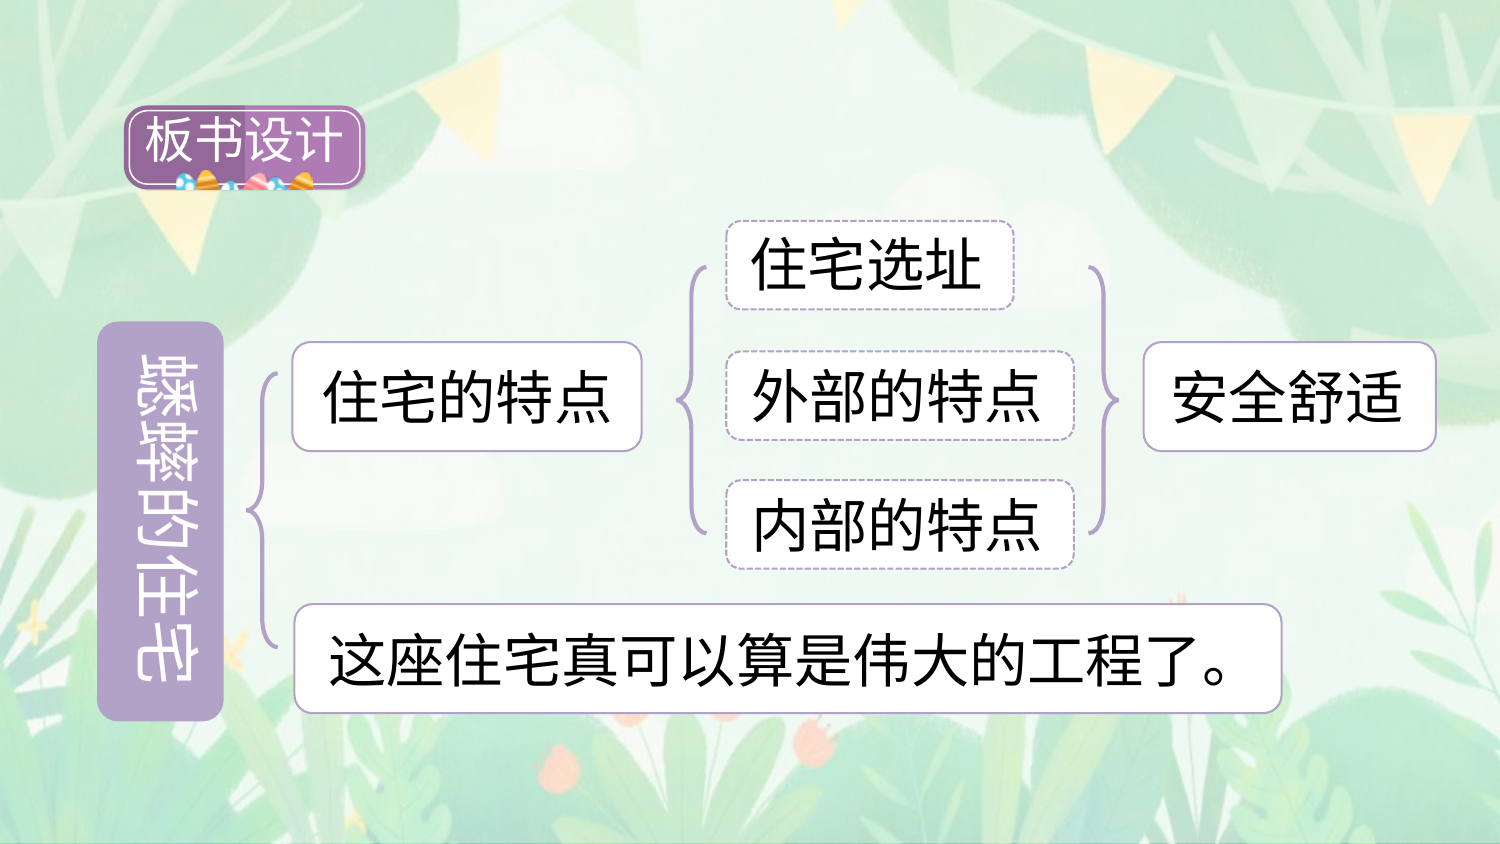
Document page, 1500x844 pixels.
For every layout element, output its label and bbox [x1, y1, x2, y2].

text_box [1143, 342, 1436, 452]
text_box [123, 101, 366, 190]
text_box [726, 220, 1014, 310]
text_box [96, 321, 224, 722]
text_box [726, 351, 1074, 440]
text_box [294, 604, 1282, 714]
text_box [292, 342, 642, 452]
text_box [726, 480, 1074, 569]
picture [0, 0, 1500, 844]
